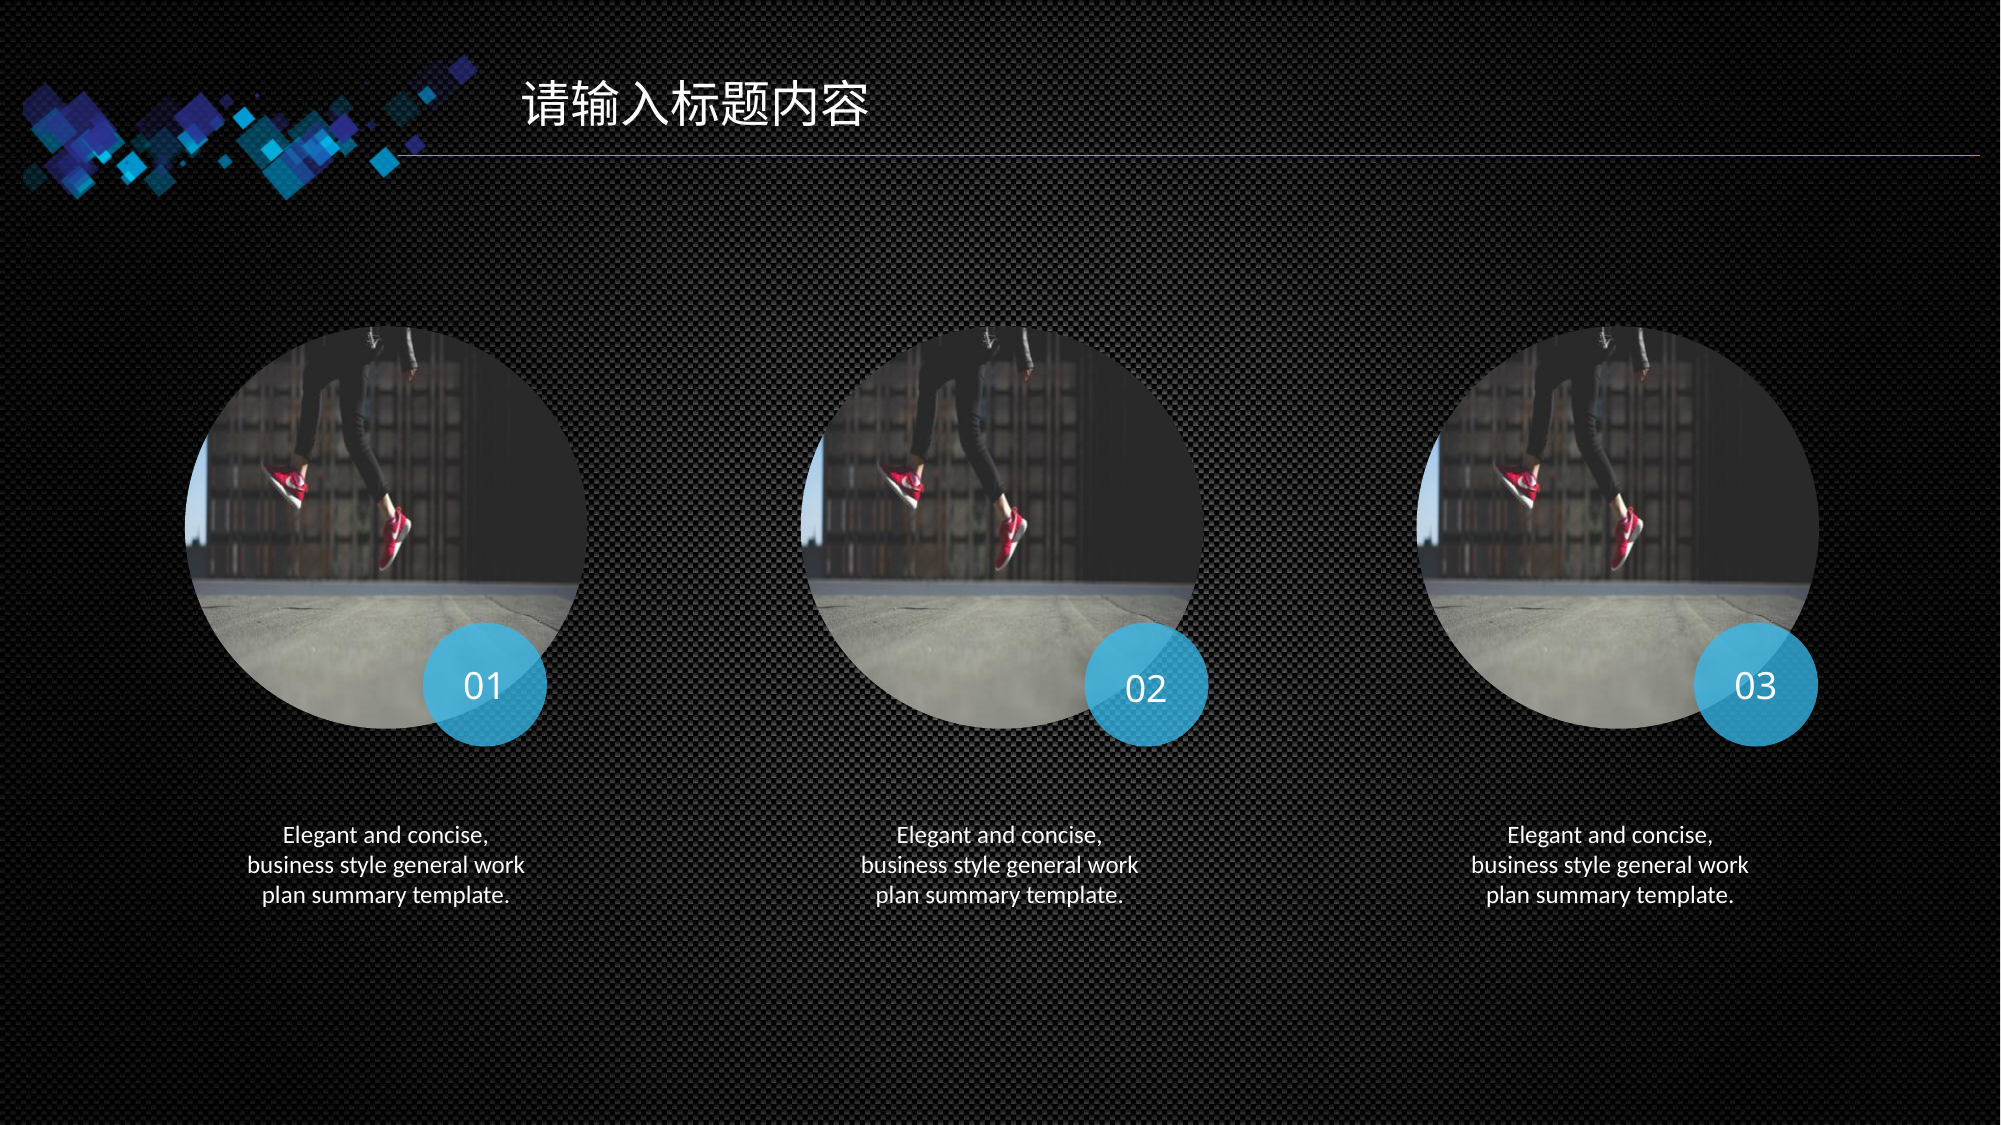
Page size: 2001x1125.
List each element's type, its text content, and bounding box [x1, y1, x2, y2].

text_box [1415, 325, 1821, 730]
text_box [183, 325, 589, 730]
text_box Elegant and concise, business style general work plan summary template. [1450, 811, 1770, 917]
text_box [23, 48, 1981, 209]
text_box Elegant and concise, business style general work plan summary template. [840, 811, 1160, 917]
text_box Elegant and concise, business style general work plan summary template. [226, 811, 546, 917]
picture [0, 0, 2001, 1125]
text_box 01 [448, 654, 522, 714]
text_box [799, 325, 1205, 730]
text_box 02 [1110, 657, 1183, 718]
text_box [1083, 621, 1210, 748]
text_box 03 [1719, 654, 1793, 715]
text_box [421, 621, 548, 748]
text_box [1693, 621, 1820, 748]
